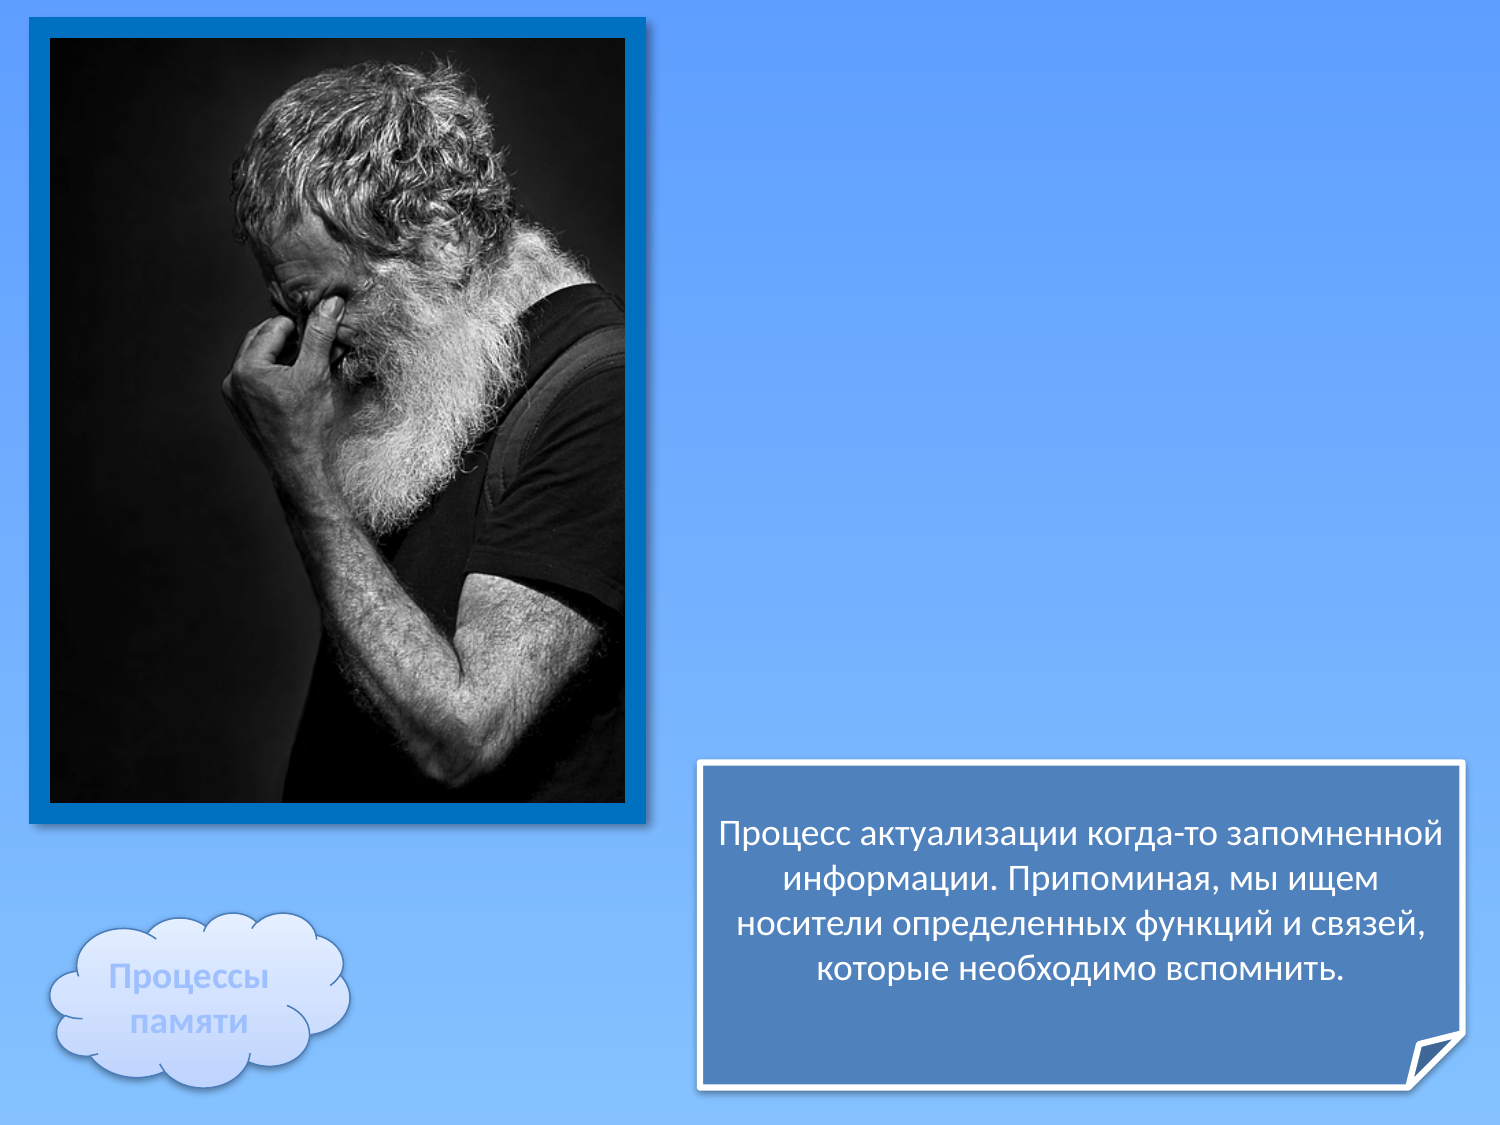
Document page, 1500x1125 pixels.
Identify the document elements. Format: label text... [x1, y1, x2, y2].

text_box Процесс актуализации когда-то запомненной информации. Припоминая, мы ищем носители определенных функций и связей, которые необходимо вспомнить. [696, 759, 1466, 1091]
text_box Процессы памяти [48, 912, 351, 1089]
picture [49, 37, 626, 804]
